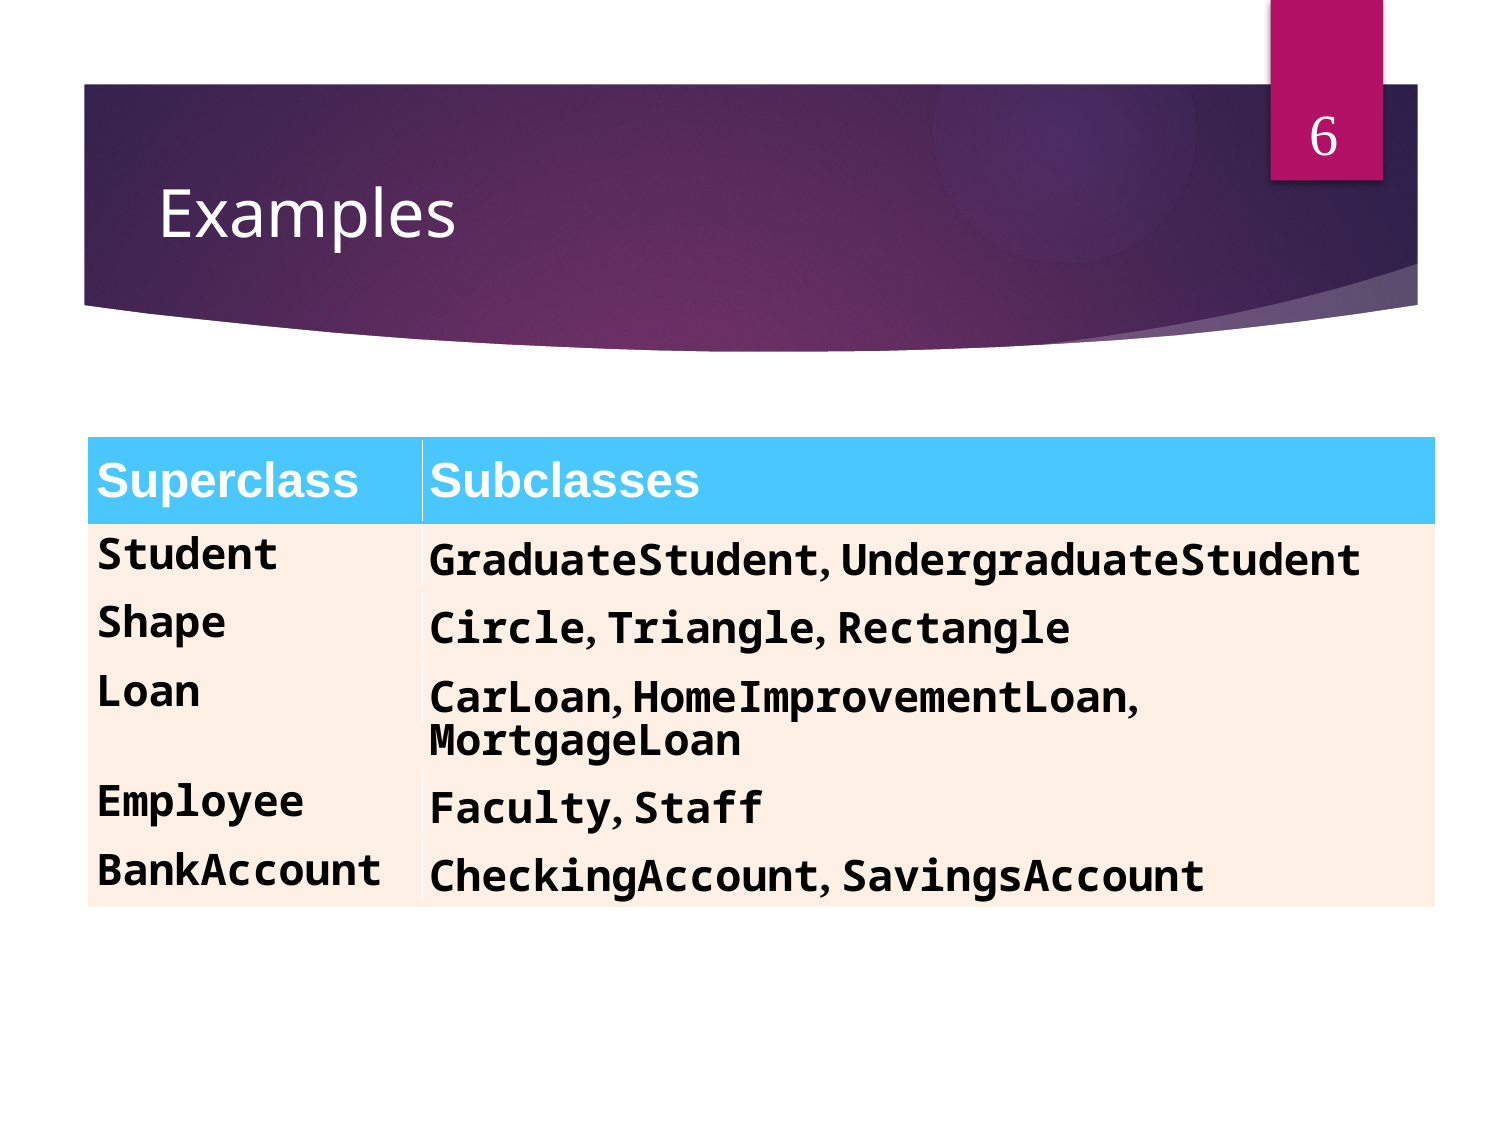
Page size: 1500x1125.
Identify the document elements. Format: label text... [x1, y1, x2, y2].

slide_number 6 [1259, 48, 1390, 175]
title Examples [142, 152, 1183, 269]
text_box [87, 437, 1459, 951]
